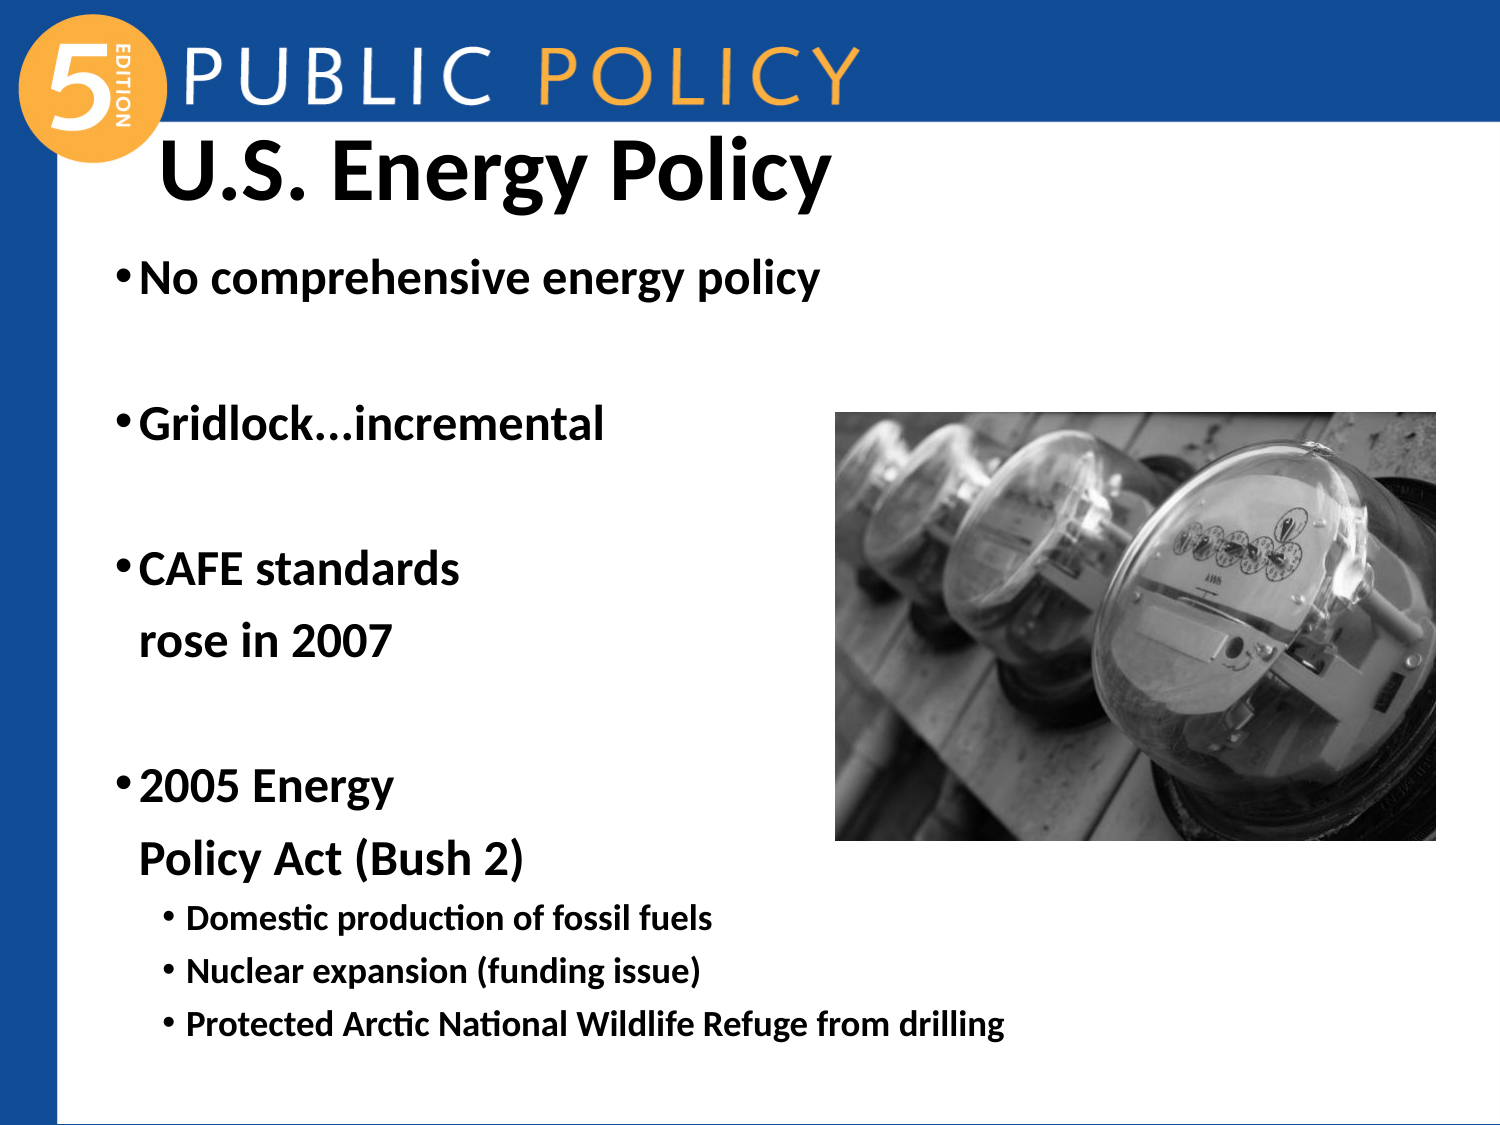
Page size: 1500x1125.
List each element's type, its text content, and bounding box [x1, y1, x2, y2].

title U.S. Energy Policy [143, 62, 1438, 224]
list No comprehensive energy policy Gridlock...incremental CAFE standards rose in 2007 2005 Energy Policy Act (Bush 2) Domestic production of fossil fuels Nuclear expansion (funding issue) Protected Arctic National Wildlife Refuge from drilling [99, 224, 1438, 1052]
picture [0, 0, 1500, 1125]
